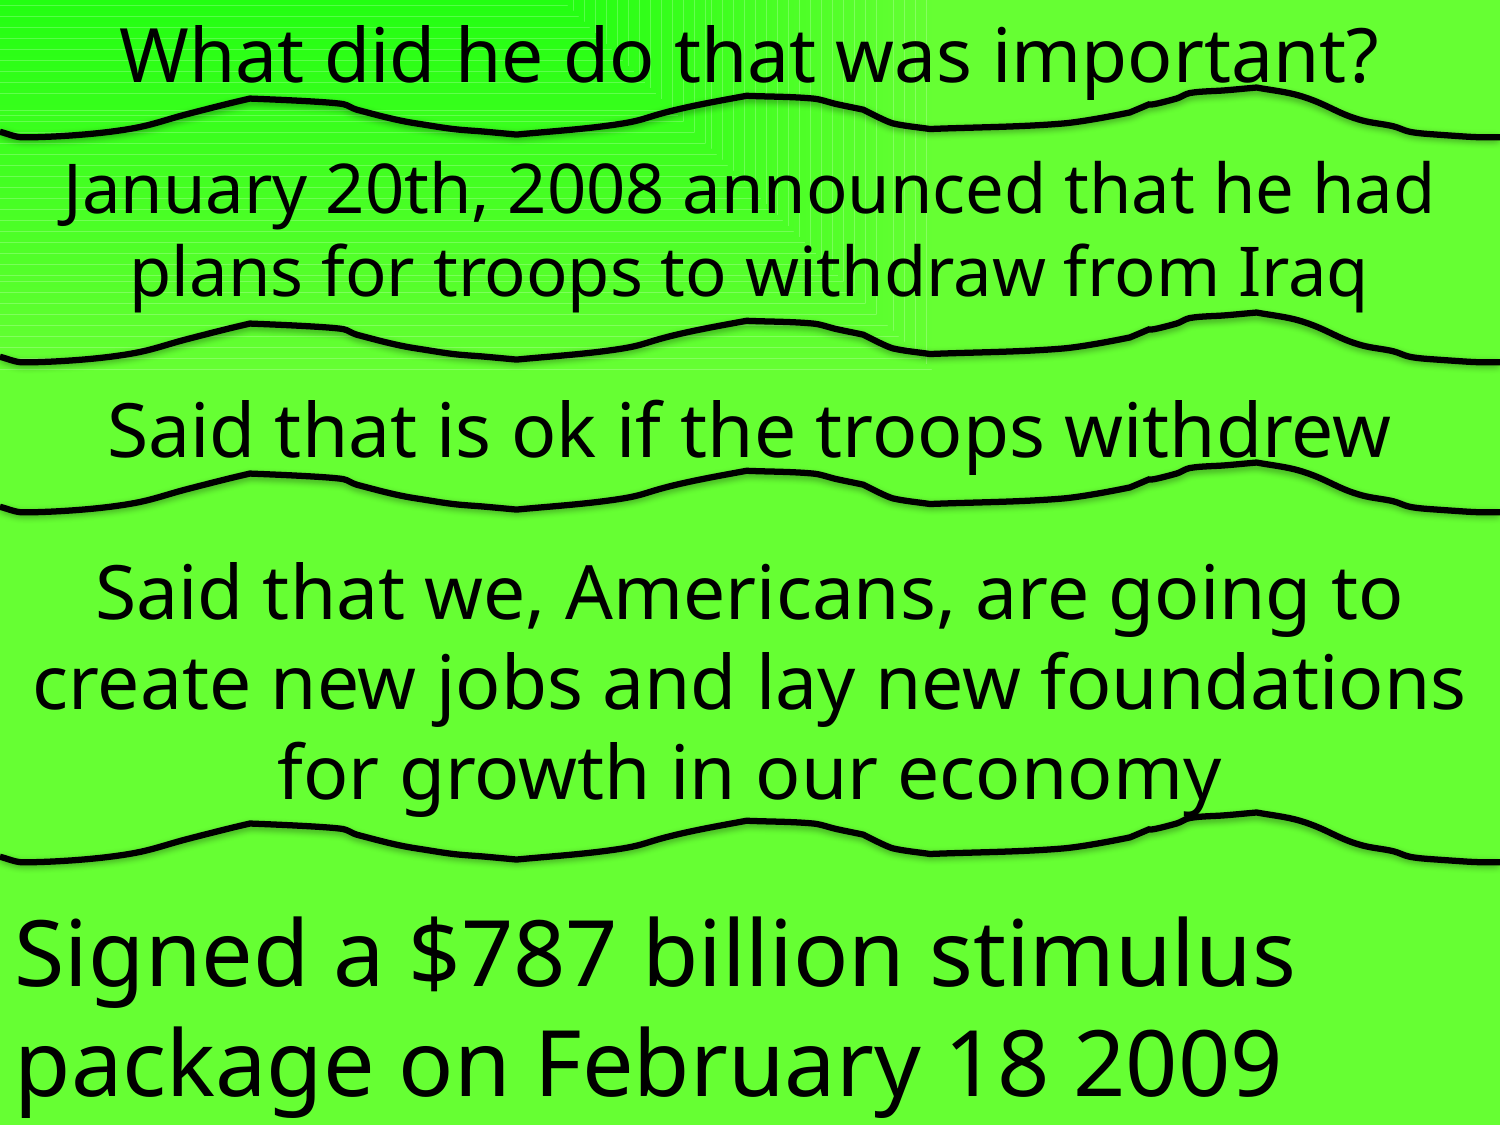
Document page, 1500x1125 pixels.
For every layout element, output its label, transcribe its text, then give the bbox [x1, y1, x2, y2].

text_box [0, 84, 1500, 141]
text_box Signed a $787 billion stimulus package on February 18 2009 [0, 887, 1500, 1123]
text_box [0, 459, 1500, 516]
text_box January 20th, 2008 announced that he had plans for troops to withdraw from Iraq [0, 139, 1500, 358]
text_box [0, 309, 1500, 366]
text_box [0, 809, 1500, 866]
text_box Said that is ok if the troops withdrew [0, 374, 1500, 480]
text_box Said that we, Americans, are going to create new jobs and lay new foundations for growth in our economy [0, 537, 1500, 823]
text_box What did he do that was important? [0, 0, 1500, 105]
